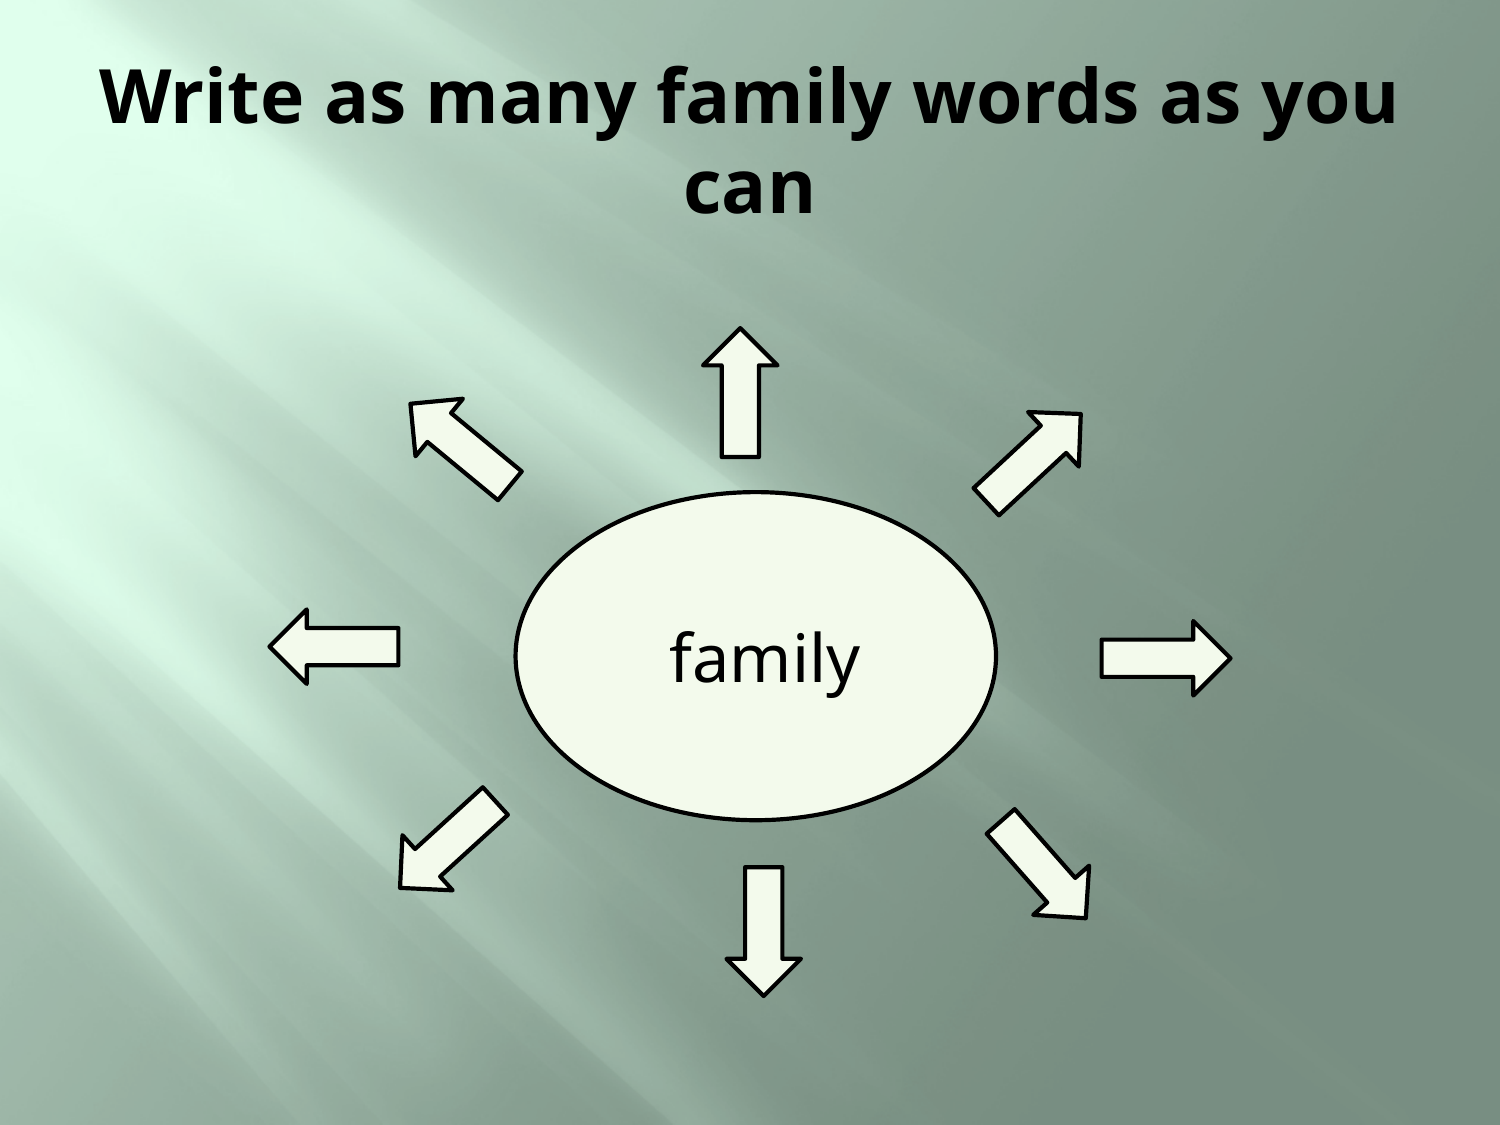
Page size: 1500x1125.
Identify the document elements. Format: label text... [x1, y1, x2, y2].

text_box [701, 326, 780, 460]
text_box [984, 807, 1092, 921]
list [75, 262, 1425, 1035]
text_box family [513, 490, 999, 823]
text_box [397, 785, 510, 893]
text_box [267, 607, 401, 686]
title Write as many family words as you can [75, 45, 1425, 233]
text_box [724, 865, 803, 999]
text_box [1099, 619, 1233, 698]
text_box [408, 396, 524, 503]
text_box [971, 409, 1083, 518]
